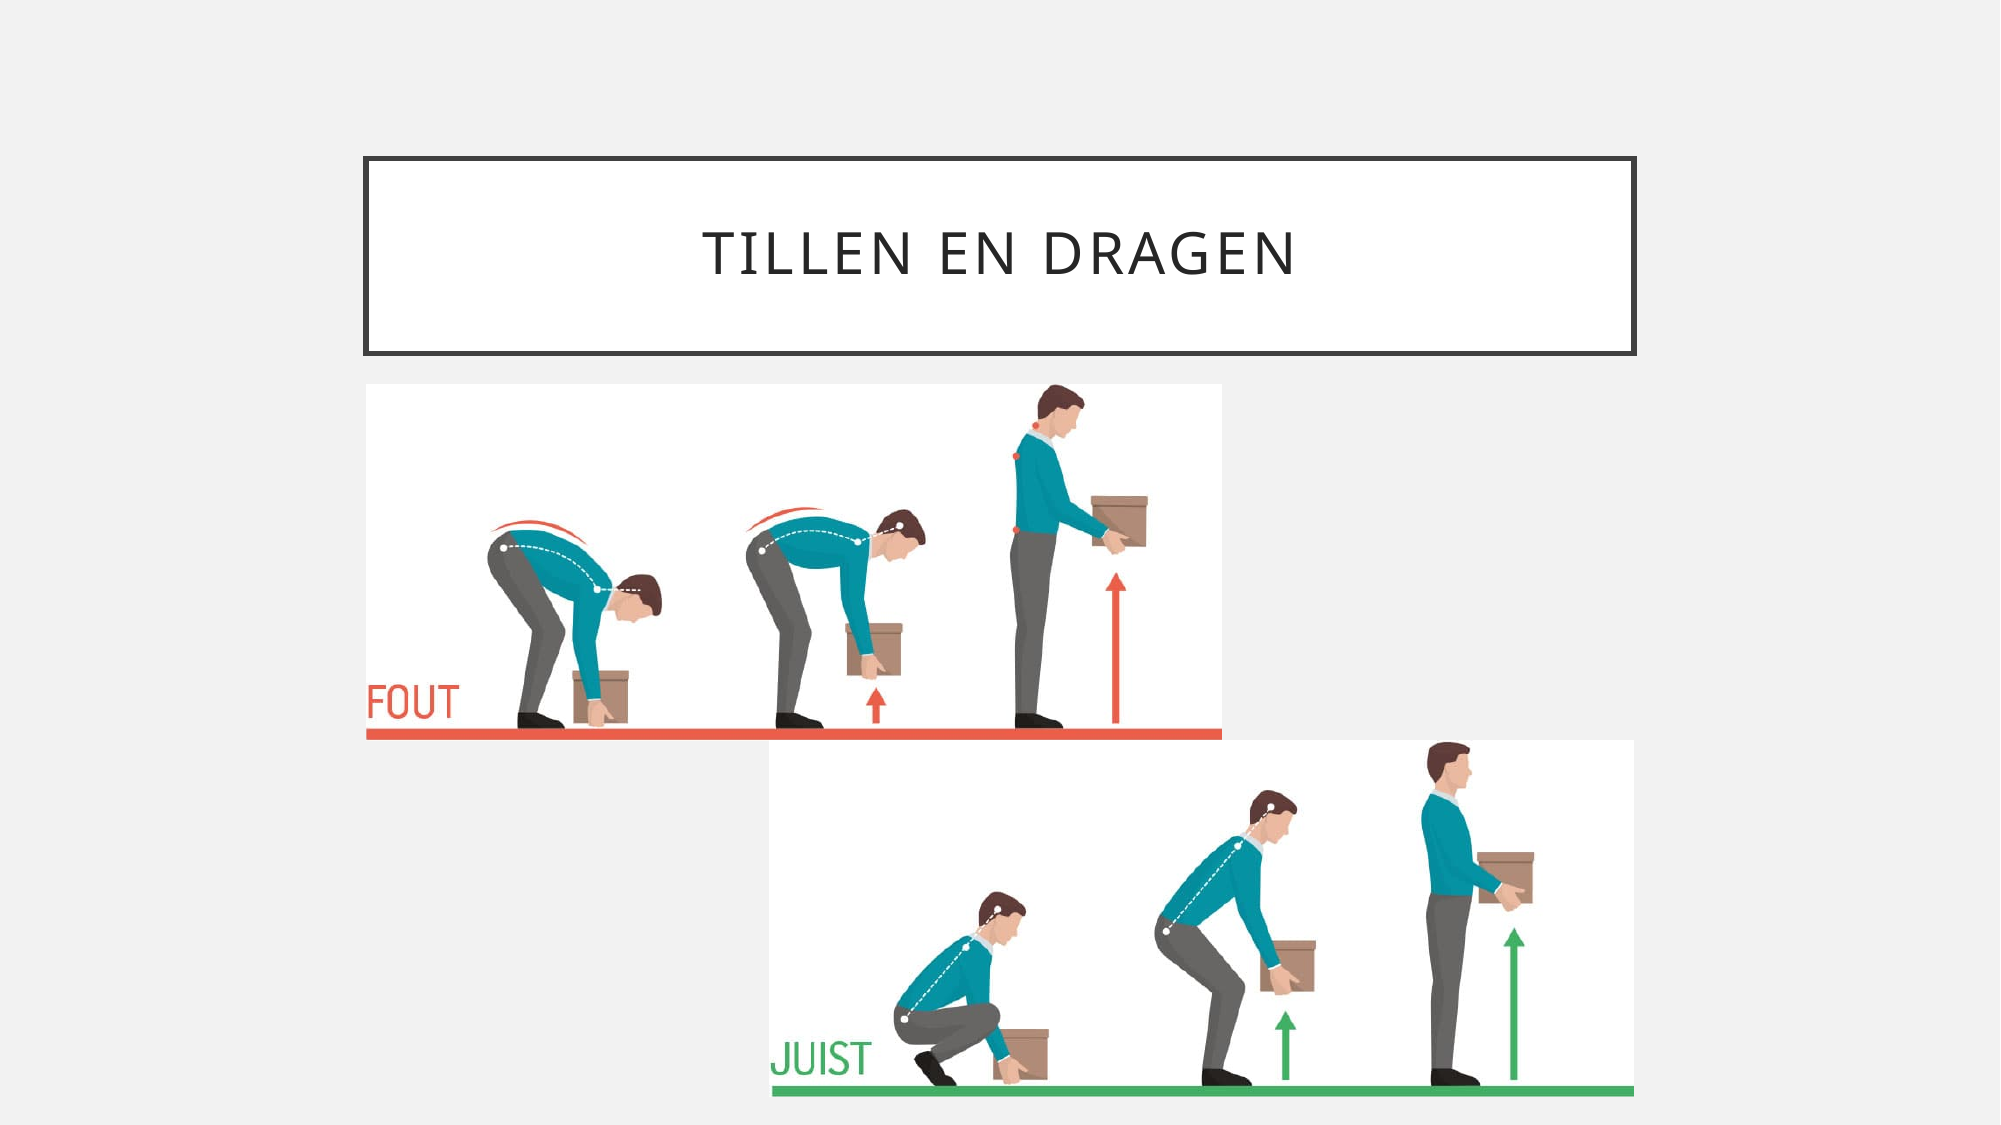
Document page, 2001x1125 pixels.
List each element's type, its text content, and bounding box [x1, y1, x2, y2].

title Tillen en dragen [363, 156, 1637, 356]
picture [365, 384, 1634, 1097]
